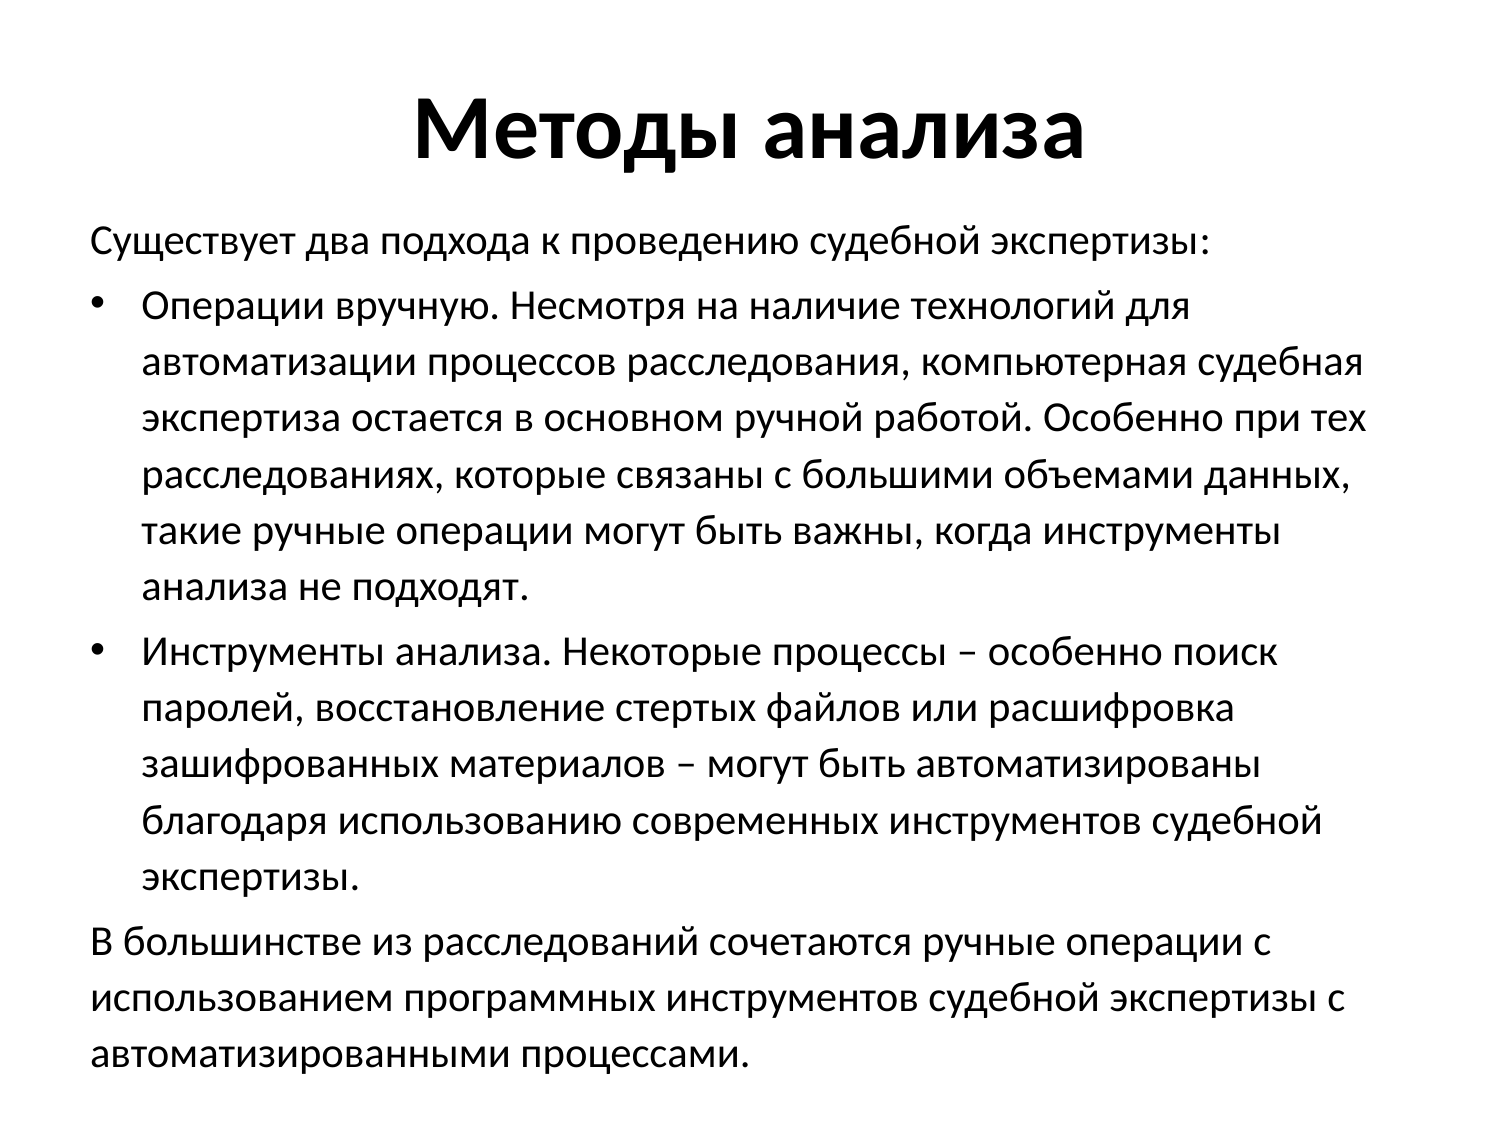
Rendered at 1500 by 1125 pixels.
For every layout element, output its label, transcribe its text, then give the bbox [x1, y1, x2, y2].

title Методы анализа [74, 44, 1426, 198]
list Существует два подхода к проведению судебной экспертизы: Операции вручную. Несмотря на наличие технологий для автоматизации процессов расследования, компьютерная судебная экспертиза остается в основном ручной работой. Особенно при тех расследованиях, которые связаны с большими объемами данных, такие ручные операции могут быть важны, когда инструменты анализа не подходят. Инструменты анализа. Некоторые процессы – особенно поиск паролей, восстановление стертых файлов или расшифровка зашифрованных материалов – могут быть автоматизированы благодаря использованию современных инструментов судебной экспертизы. В большинстве из расследований сочетаются ручные операции с использованием программных инструментов судебной экспертизы с автоматизированными процессами. [74, 198, 1426, 1092]
